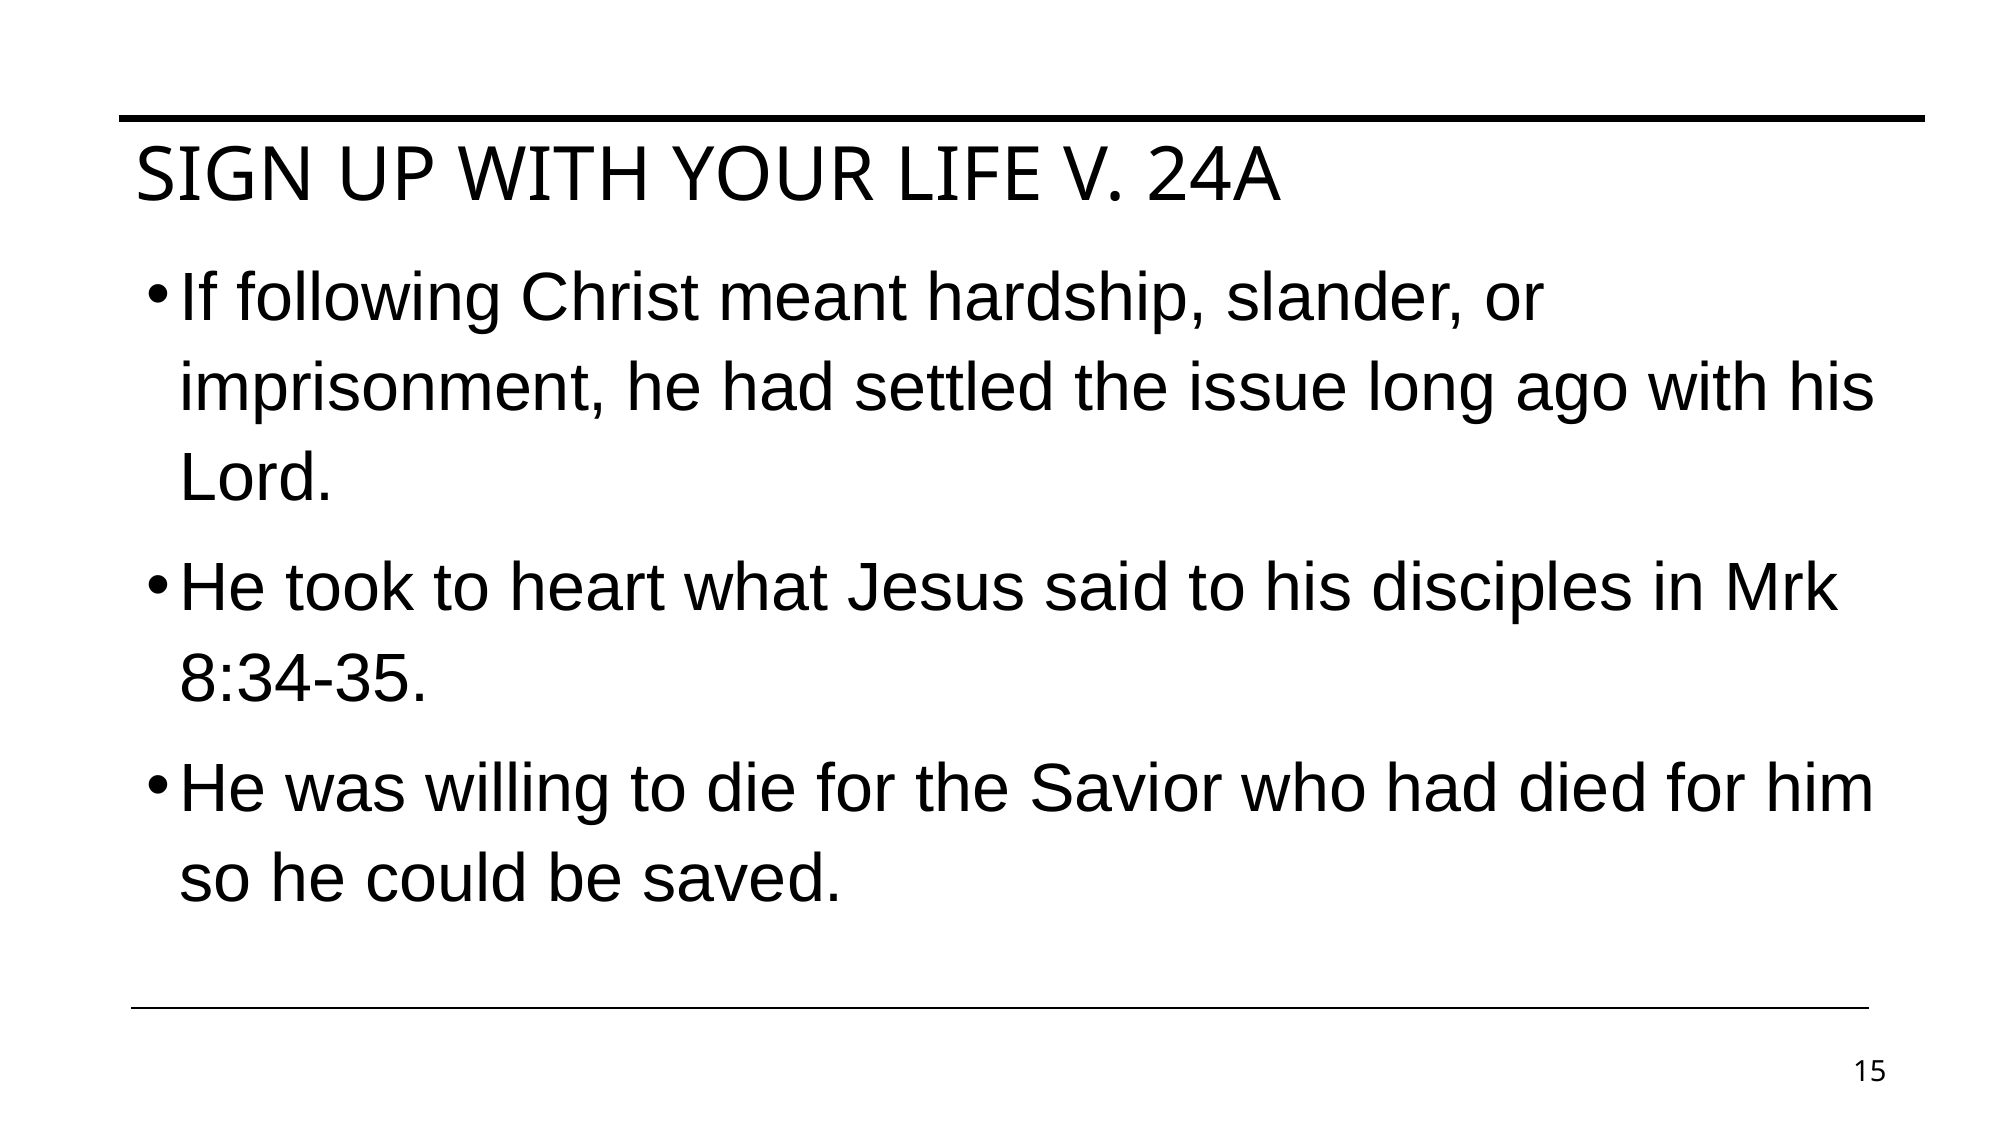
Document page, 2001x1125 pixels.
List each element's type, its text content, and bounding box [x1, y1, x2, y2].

slide_number 15 [1791, 1042, 1902, 1103]
title Sign up with your life v. 24a [120, 117, 1931, 313]
list If following Christ meant hardship, slander, or imprisonment, he had settled the issue long ago with his Lord. He took to heart what Jesus said to his disciples in Mrk 8:34-35. He was willing to die for the Savior who had died for him so he could be saved. [131, 236, 1931, 931]
